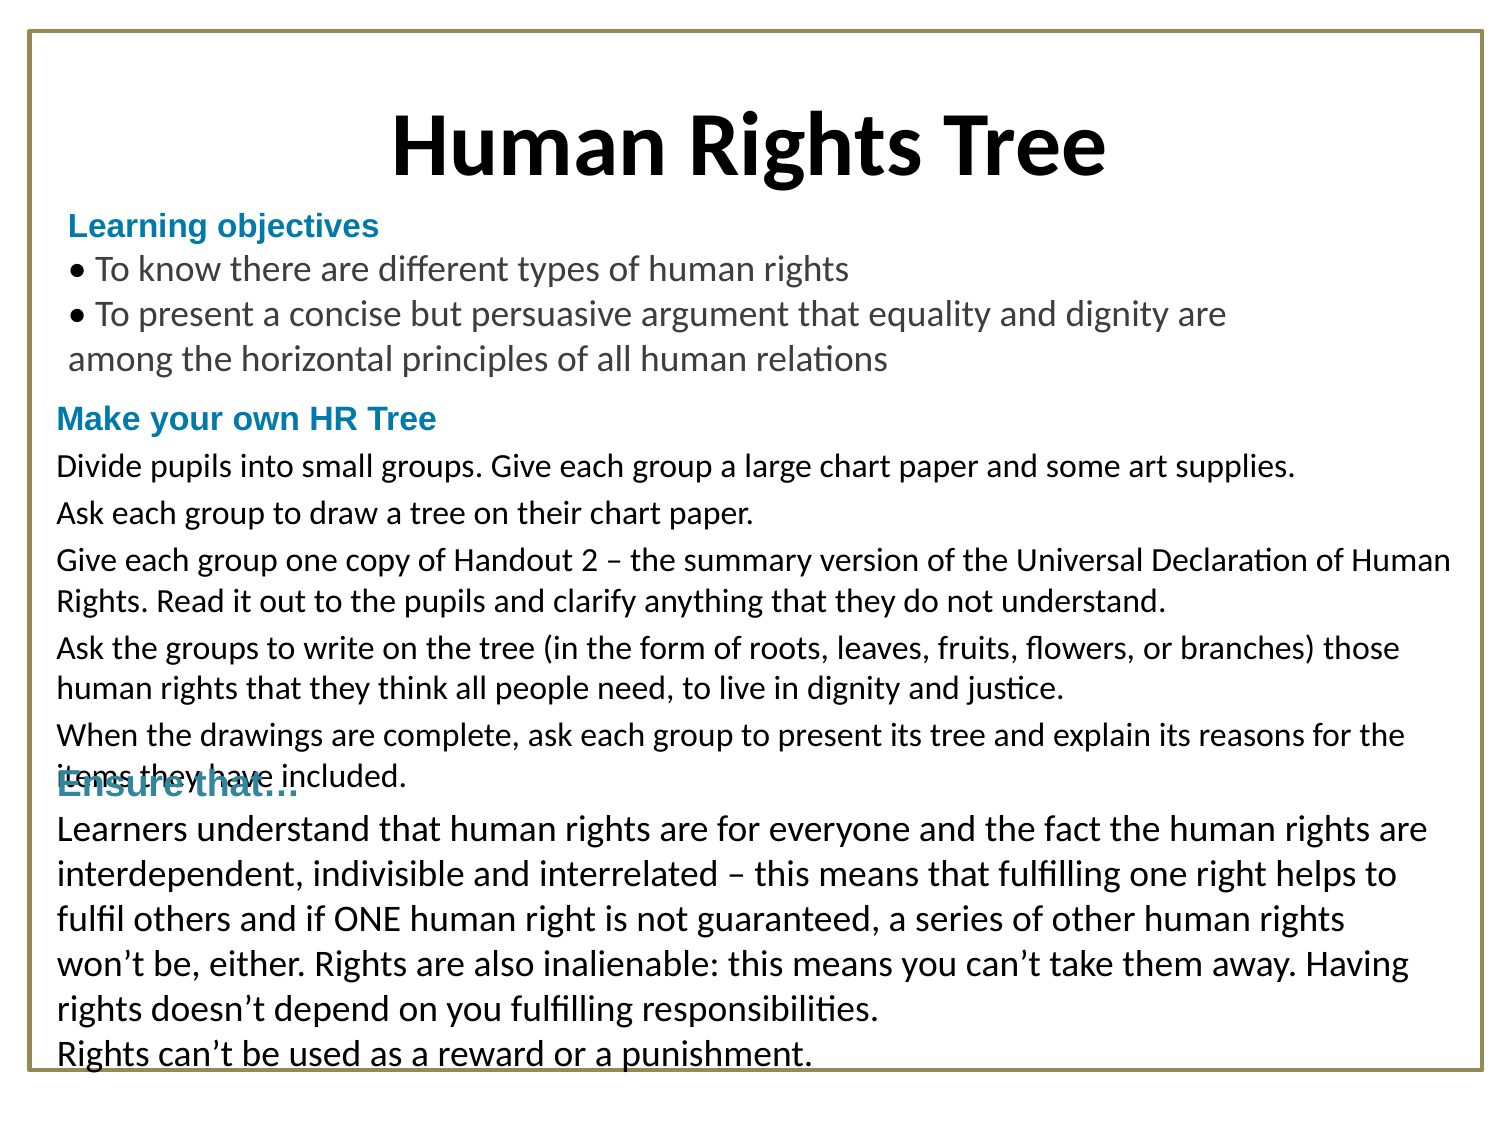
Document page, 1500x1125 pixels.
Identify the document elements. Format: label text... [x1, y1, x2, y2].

text_box Learning objectives • To know there are different types of human rights • To present a concise but persuasive argument that equality and dignity are among the horizontal principles of all human relations [53, 196, 1296, 387]
title Human Rights Tree [75, 45, 1425, 233]
text_box Ensure that… Learners understand that human rights are for everyone and the fact the human rights are interdependent, indivisible and interrelated – this means that fulfilling one right helps to fulfil others and if ONE human right is not guaranteed, a series of other human rights won’t be, either. Rights are also inalienable: this means you can’t take them away. Having rights doesn’t depend on you fulfilling responsibilities. Rights can’t be used as a reward or a punishment. [42, 751, 1447, 1082]
list Make your own HR Tree Divide pupils into small groups. Give each group a large chart paper and some art supplies. Ask each group to draw a tree on their chart paper. Give each group one copy of Handout 2 – the summary version of the Universal Declaration of Human Rights. Read it out to the pupils and clarify anything that they do not understand. Ask the groups to write on the tree (in the form of roots, leaves, fruits, flowers, or branches) those human rights that they think all people need, to live in dignity and justice. When the drawings are complete, ask each group to present its tree and explain its reasons for the items they have included. [41, 343, 1471, 804]
text_box [27, 29, 1484, 1072]
